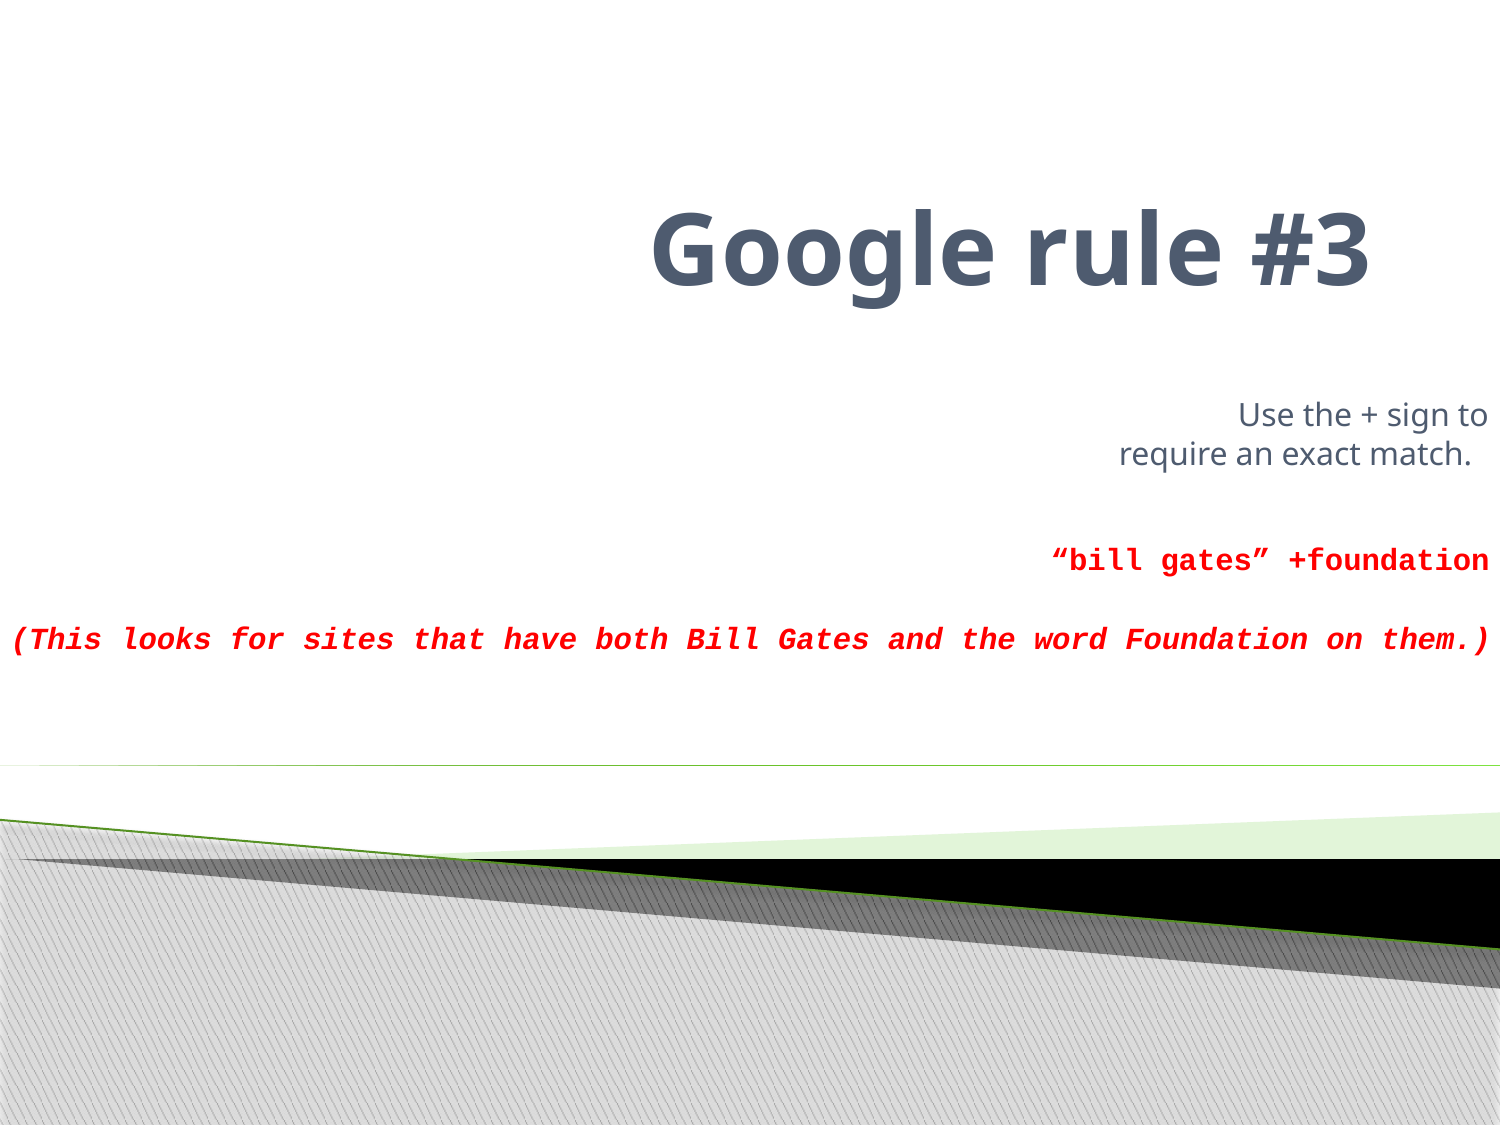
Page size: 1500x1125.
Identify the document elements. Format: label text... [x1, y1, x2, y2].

title Google rule #3 [112, 125, 1388, 313]
picture [5, 859, 1500, 989]
subtitle Use the + sign to require an exact match. “bill gates” +foundation (This looks for sites that have both Bill Gates and the word Foundation on them.) [0, 387, 1500, 675]
